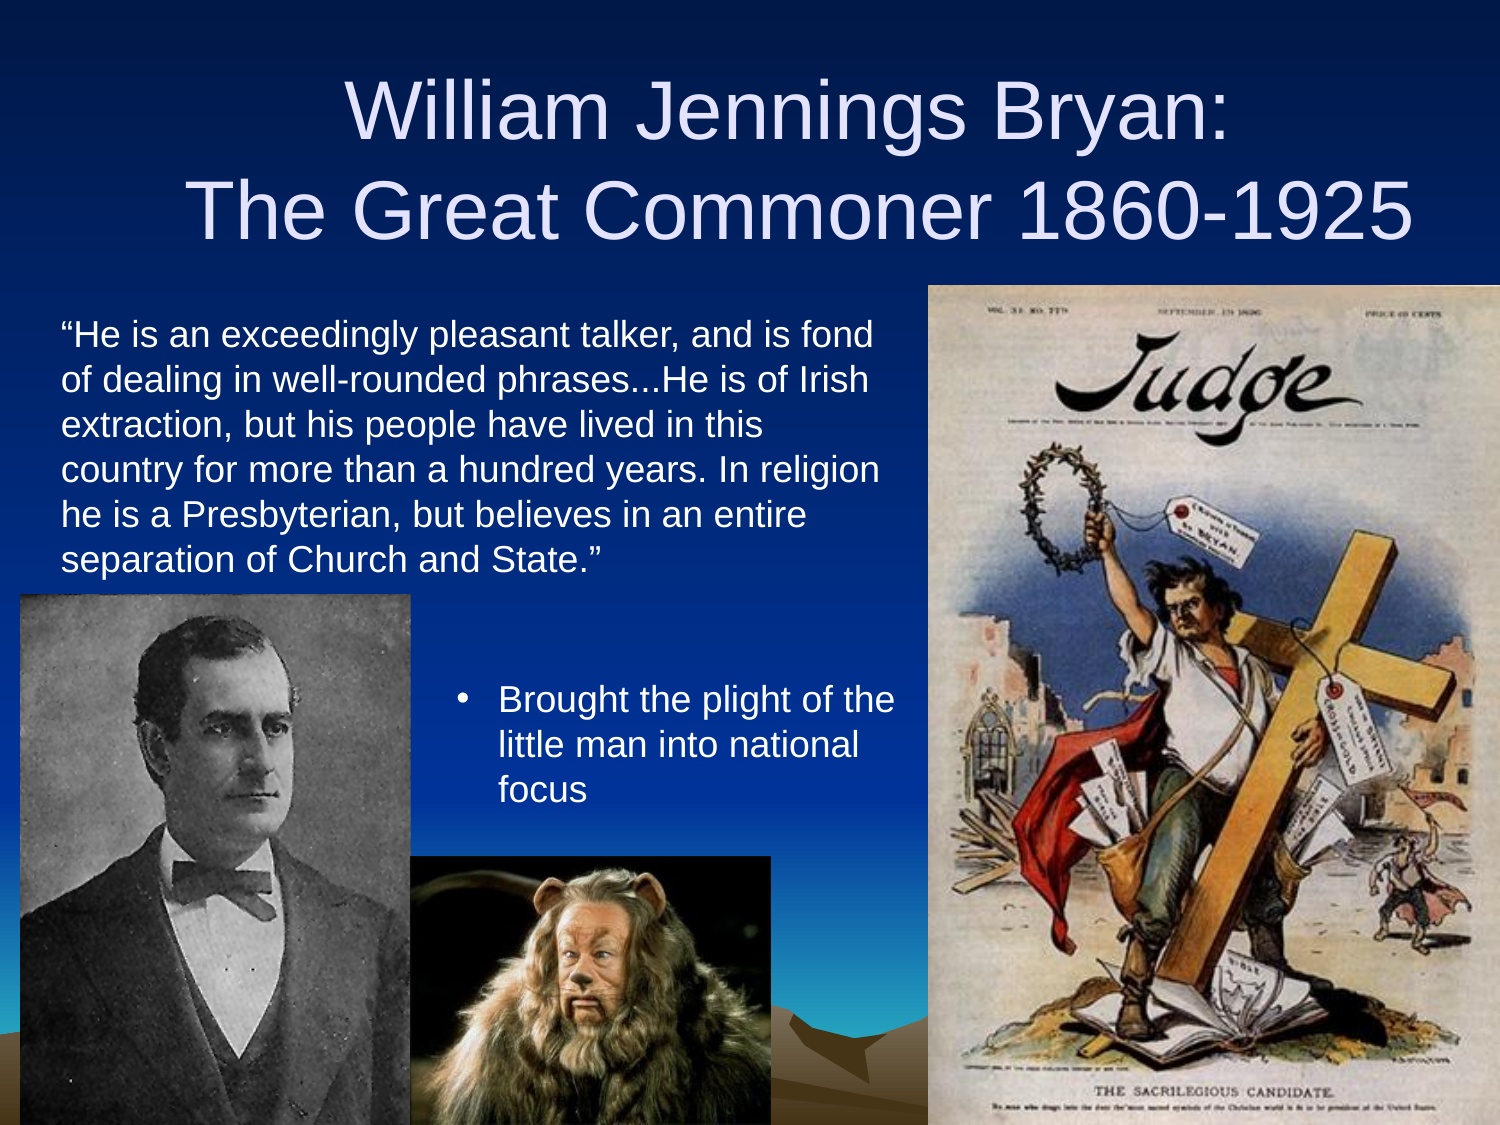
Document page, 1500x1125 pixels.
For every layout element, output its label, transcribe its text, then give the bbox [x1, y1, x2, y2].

picture [928, 285, 1500, 1125]
title William Jennings Bryan: The Great Commoner 1860-1925 [150, 62, 1450, 250]
picture [0, 594, 771, 1125]
text_box “He is an exceedingly pleasant talker, and is fond of dealing in well-rounded phrases...He is of Irish extraction, but his people have lived in this country for more than a hundred years. In religion he is a Presbyterian, but believes in an entire separation of Church and State.” [45, 249, 898, 720]
list Brought the plight of the little man into national focus [426, 667, 923, 856]
